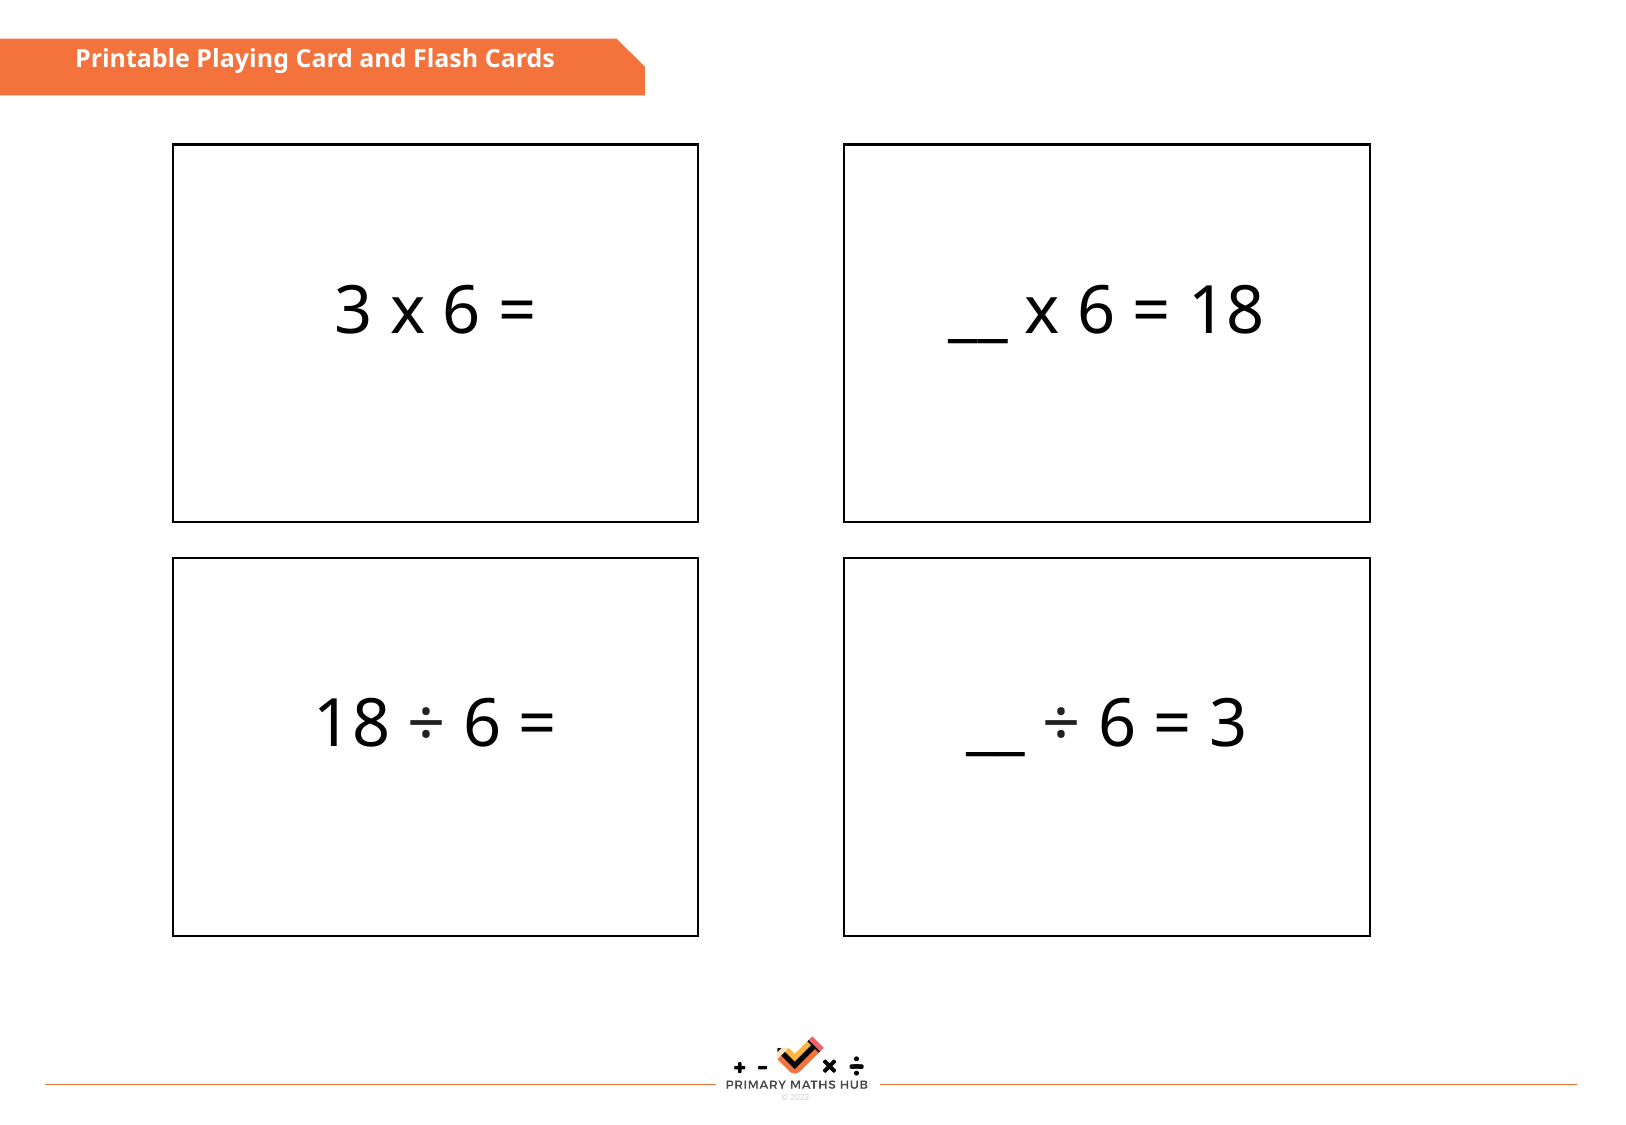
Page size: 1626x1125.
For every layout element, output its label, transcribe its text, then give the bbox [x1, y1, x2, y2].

text_box [843, 557, 1371, 937]
text_box [843, 143, 1371, 523]
text_box [172, 355, 699, 523]
text_box [172, 143, 699, 259]
text_box 18 ÷ 6 = [172, 672, 699, 768]
text_box __ ÷ 6 = 3 [844, 672, 1370, 768]
text_box [172, 768, 699, 937]
text_box 3 x 6 = [172, 259, 699, 355]
picture [722, 1034, 872, 1094]
text_box Printable Playing Card and Flash Cards [0, 37, 646, 97]
text_box [172, 557, 699, 672]
text_box © 2022 [720, 1084, 870, 1110]
text_box __ x 6 = 18 [844, 259, 1370, 355]
